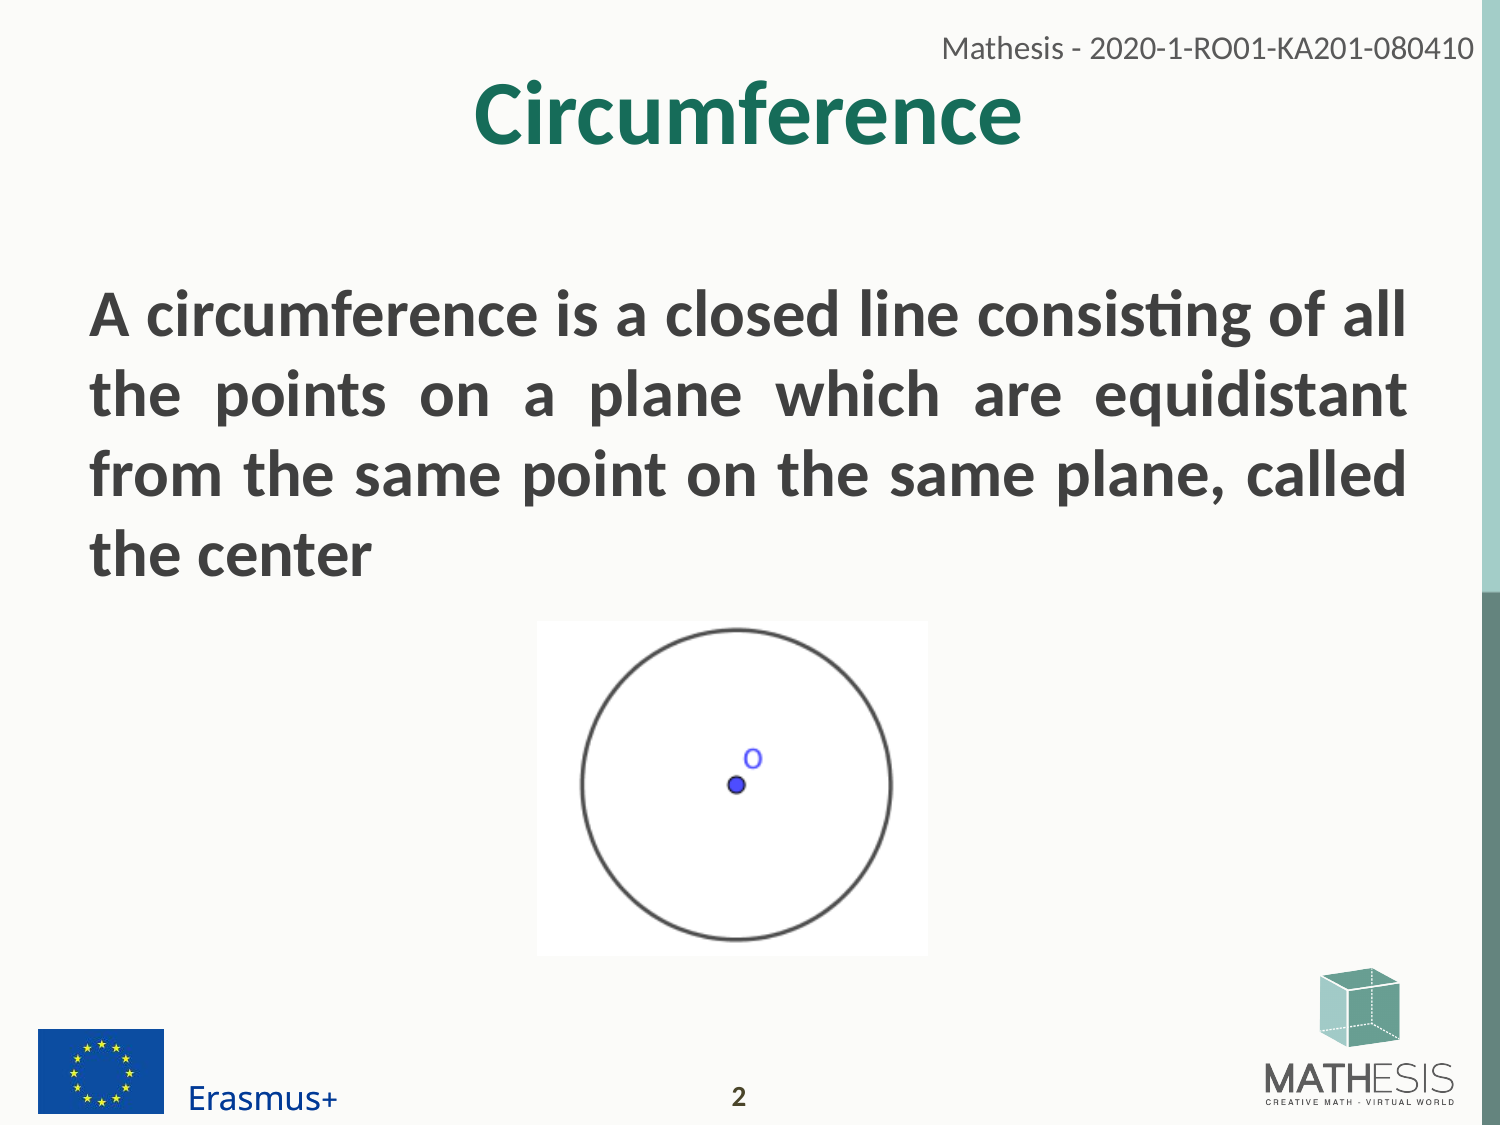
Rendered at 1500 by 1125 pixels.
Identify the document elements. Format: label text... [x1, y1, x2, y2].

picture [38, 1029, 164, 1114]
picture [537, 621, 928, 956]
list A circumference is a closed line consisting of all the points on a plane which are equidistant from the same point on the same plane, called the center [75, 262, 1425, 1005]
title Circumference [75, 45, 1425, 233]
